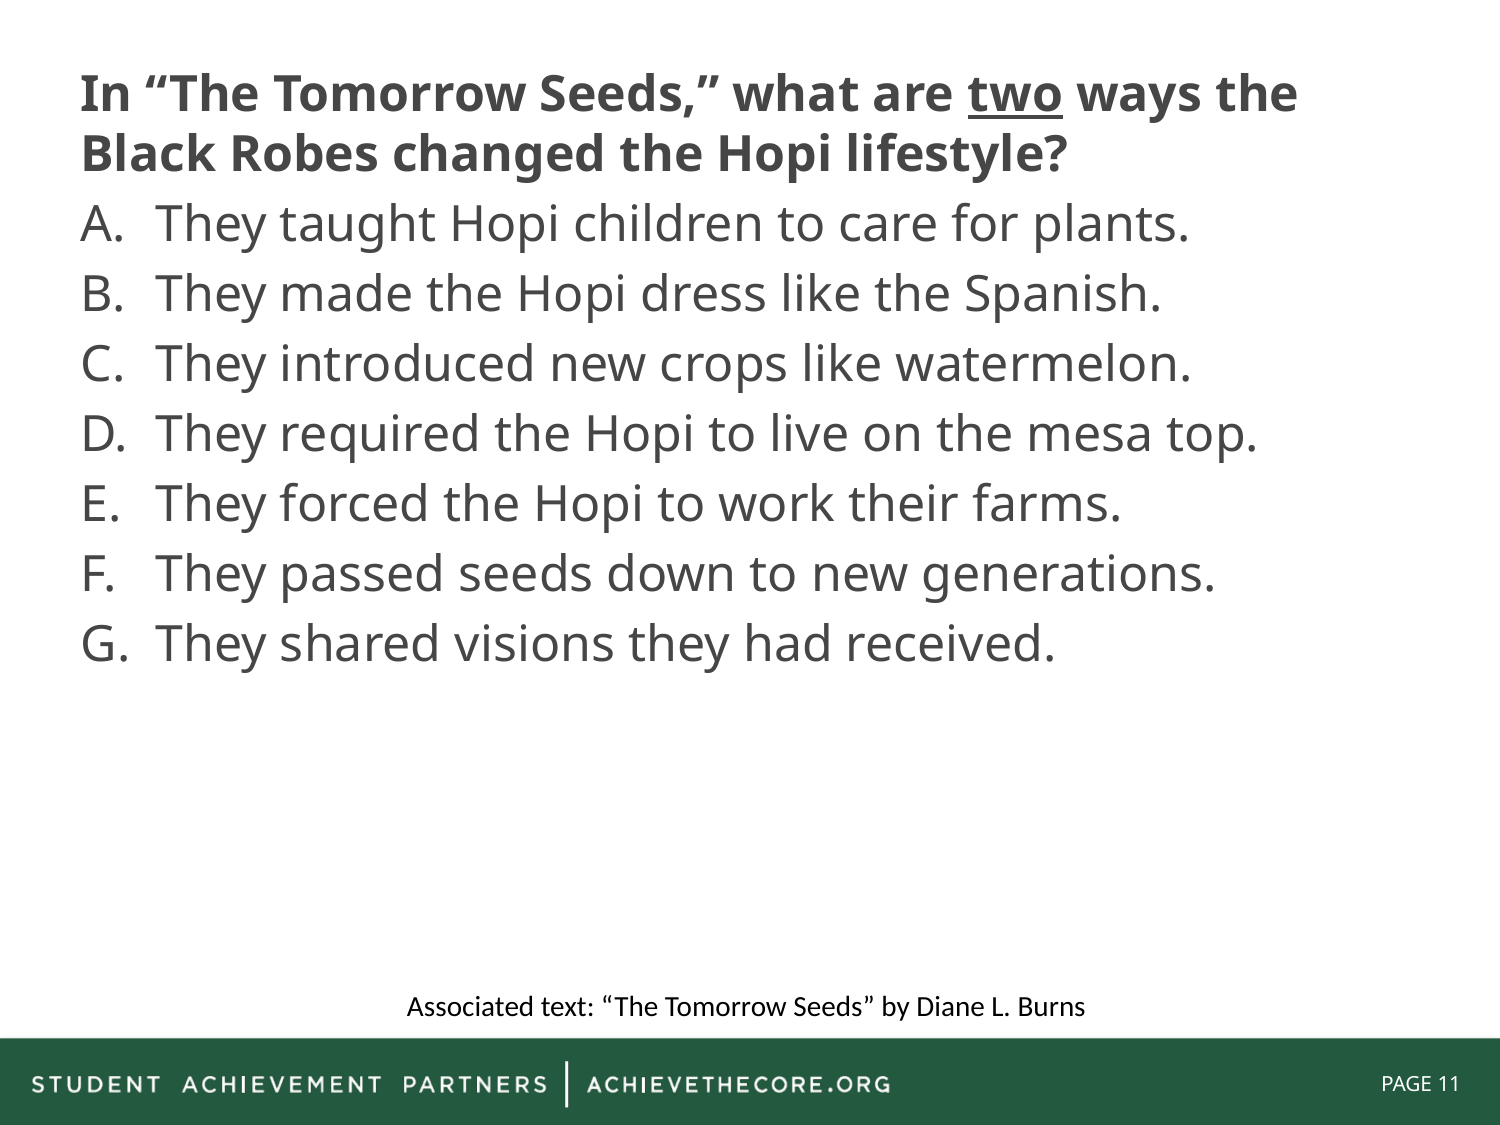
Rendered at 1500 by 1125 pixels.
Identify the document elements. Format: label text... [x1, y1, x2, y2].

text_box Associated text: “The Tomorrow Seeds” by Diane L. Burns [0, 979, 1500, 1030]
list In “The Tomorrow Seeds,” what are two ways the Black Robes changed the Hopi lifestyle? They taught Hopi children to care for plants. They made the Hopi dress like the Spanish. They introduced new crops like watermelon. They required the Hopi to live on the mesa top. They forced the Hopi to work their farms. They passed seeds down to new generations. They shared visions they had received. [65, 53, 1449, 771]
